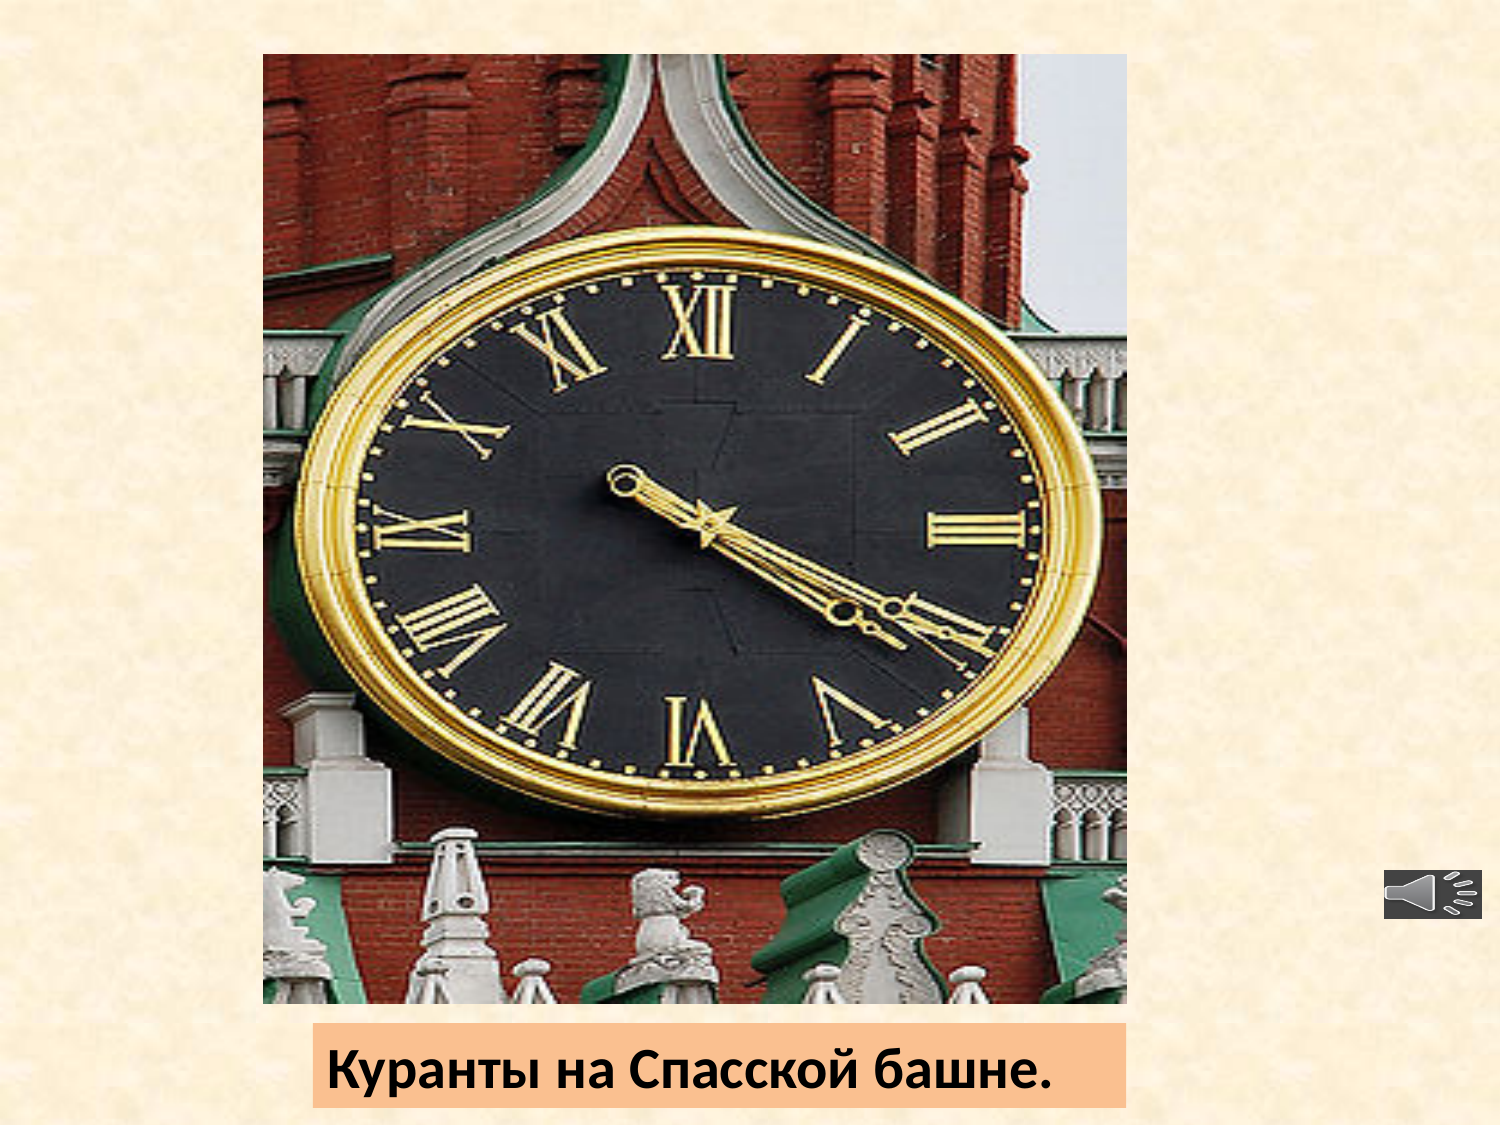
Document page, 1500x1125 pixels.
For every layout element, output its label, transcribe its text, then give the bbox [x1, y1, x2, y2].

picture [0, 0, 1500, 1125]
text_box Куранты на Спасской башне. [312, 1023, 1127, 1108]
